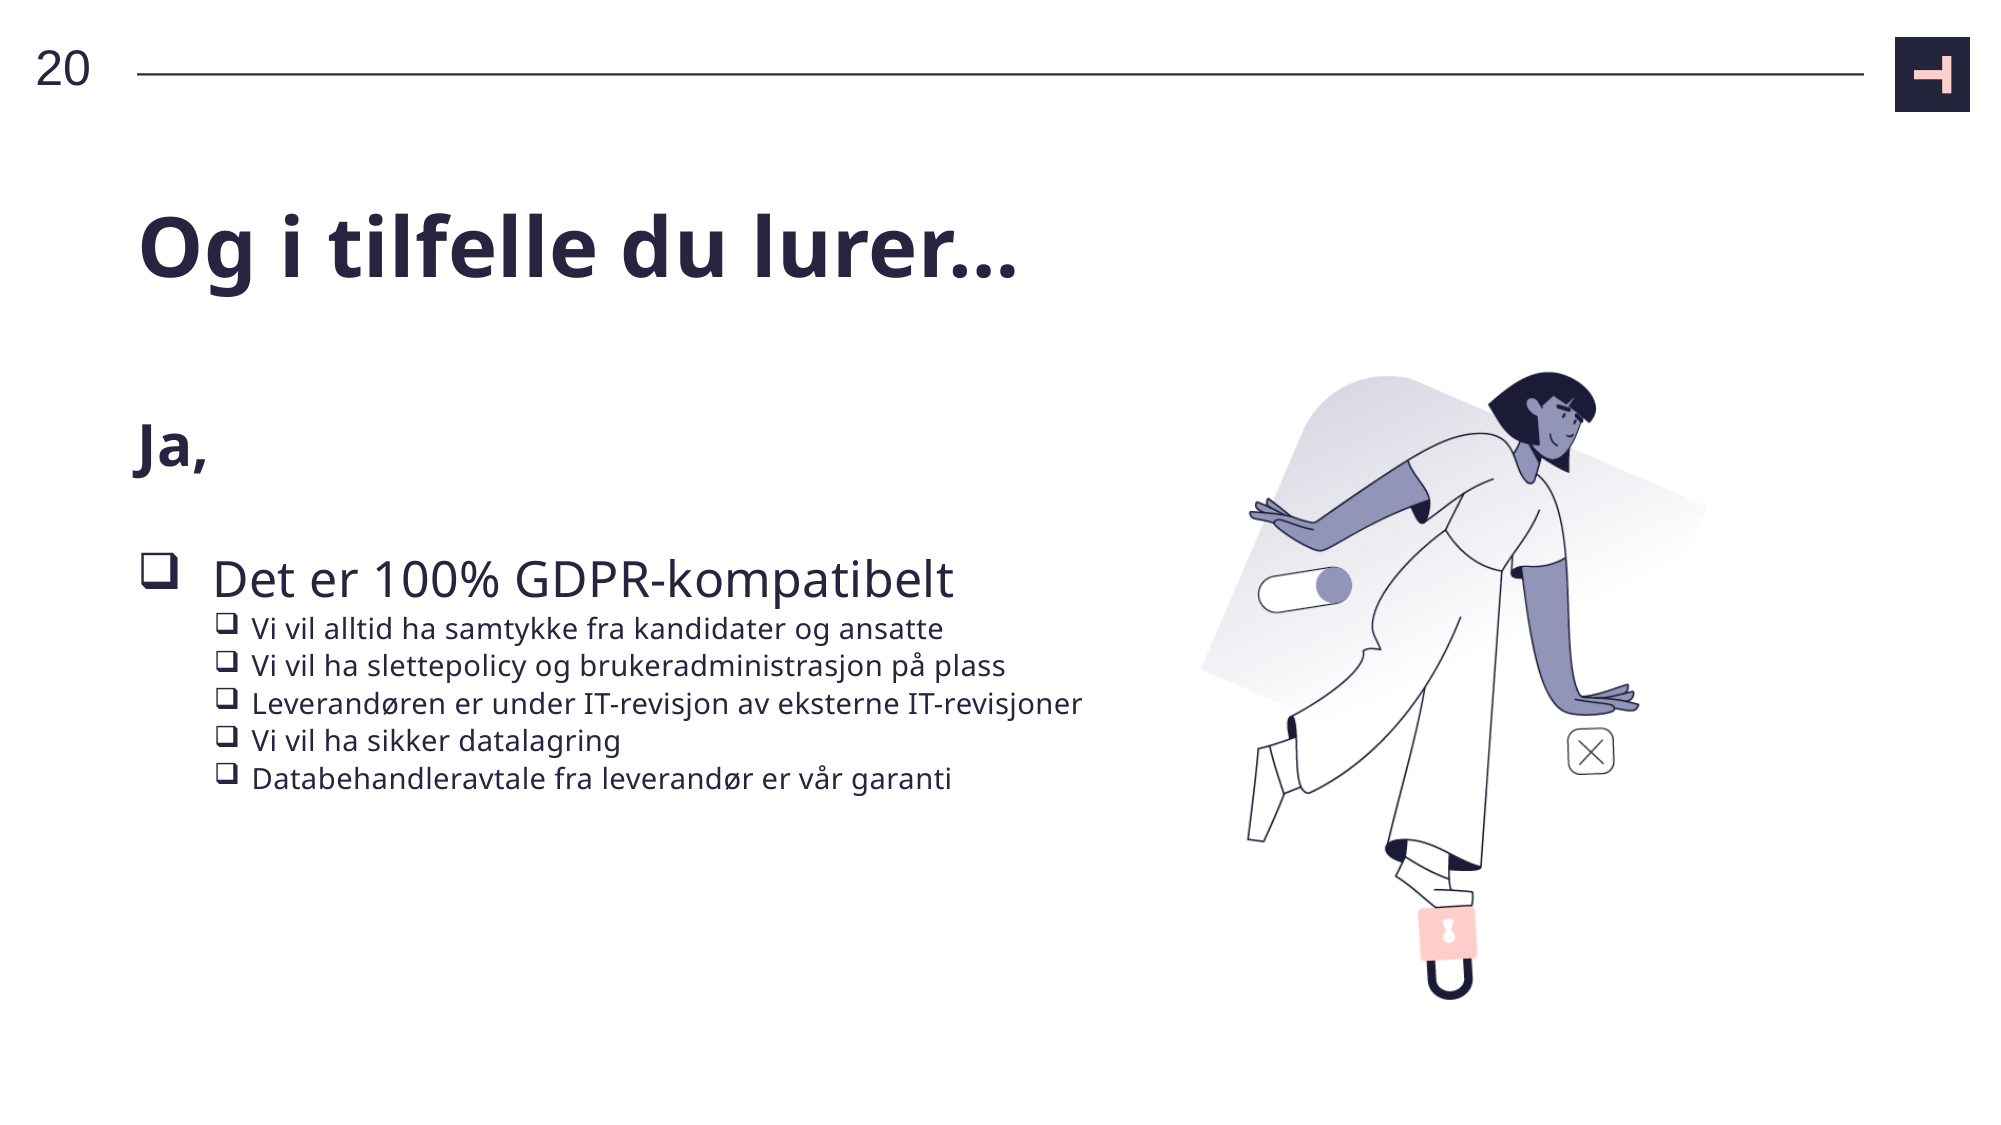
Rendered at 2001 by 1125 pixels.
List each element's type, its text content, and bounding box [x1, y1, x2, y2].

list Og i tilfelle du lurer… [137, 194, 1283, 298]
list Ja, Det er 100% GDPR-kompatibelt Vi vil alltid ha samtykke fra kandidater og ansatte Vi vil ha slettepolicy og brukeradministrasjon på plass Leverandøren er under IT-revisjon av eksterne IT-revisjoner Vi vil ha sikker datalagring Databehandleravtale fra leverandør er vår garanti [137, 378, 1082, 1029]
picture [1082, 281, 1863, 1062]
picture [1895, 37, 1970, 112]
slide_number 20 [35, 35, 138, 96]
